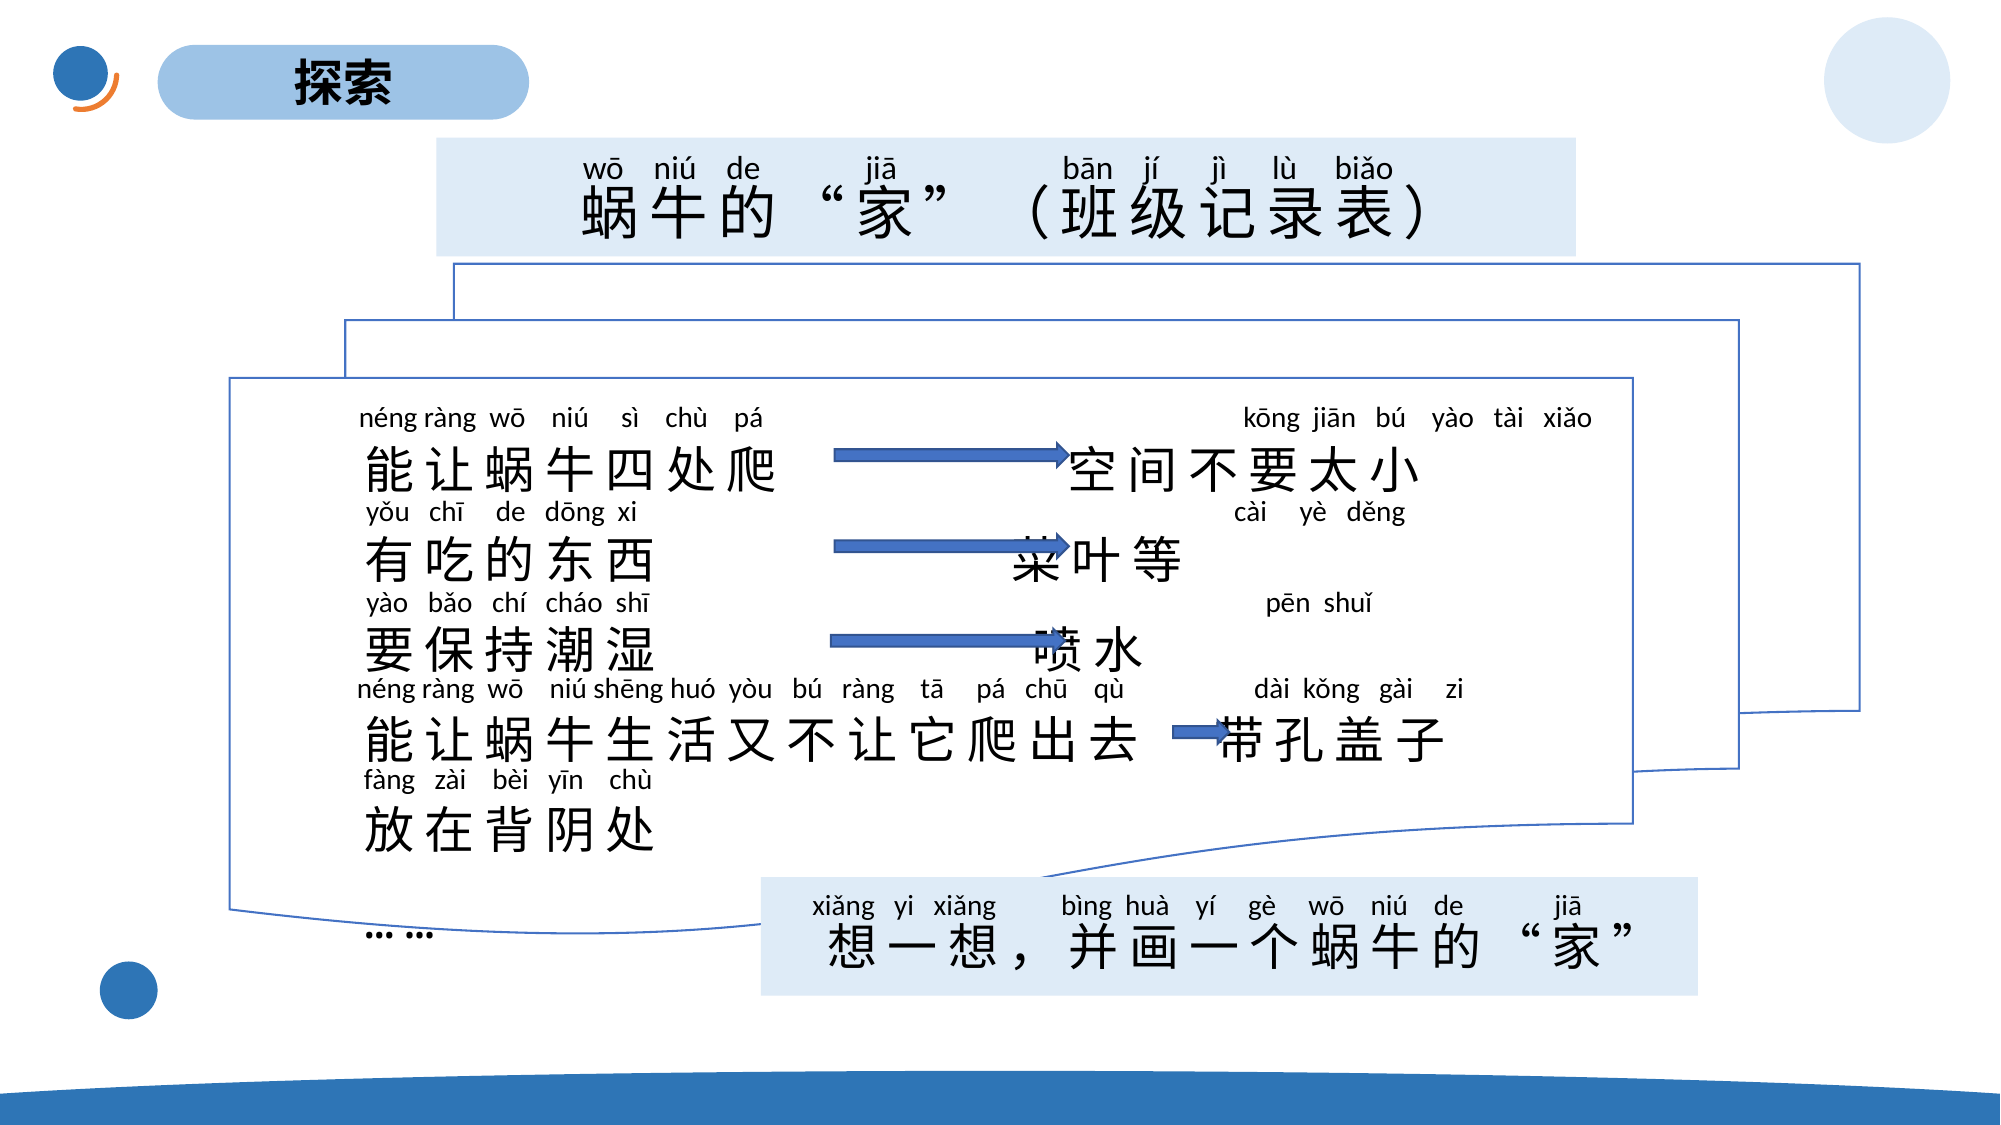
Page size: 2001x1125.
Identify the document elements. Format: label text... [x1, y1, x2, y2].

text_box yǒu chī de dōng xi cài yè děng [351, 485, 1432, 535]
text_box [156, 43, 531, 121]
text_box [436, 137, 1576, 257]
text_box [72, 72, 120, 112]
text_box fàng zài bèi yīn chù [349, 753, 676, 804]
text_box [727, 876, 1763, 996]
text_box [833, 442, 1071, 470]
text_box 能让蜗牛四处爬 空间不要太小 有吃的东西 菜叶等 要保持潮湿 喷水 能让蜗牛生活又不让它爬出去 带孔盖子 放在背阴处 …… [349, 442, 1633, 956]
text_box 探索 [242, 51, 444, 112]
text_box yào bǎo chí cháo shī pēn shuǐ [351, 576, 1441, 626]
text_box [1172, 717, 1231, 747]
text_box [833, 535, 1071, 561]
text_box [0, 1069, 2000, 1125]
text_box [1823, 16, 1952, 145]
text_box néng ràng wō niú shēng huó yòu bú ràng tā pá chū qù dài kǒng gài zi [342, 662, 1520, 713]
text_box [98, 960, 159, 1021]
text_box [228, 262, 1861, 924]
text_box néng ràng wō niú sì chù pá kōng jiān bú yào tài xiǎo [343, 391, 1651, 442]
text_box [829, 626, 1067, 656]
text_box [52, 44, 109, 102]
